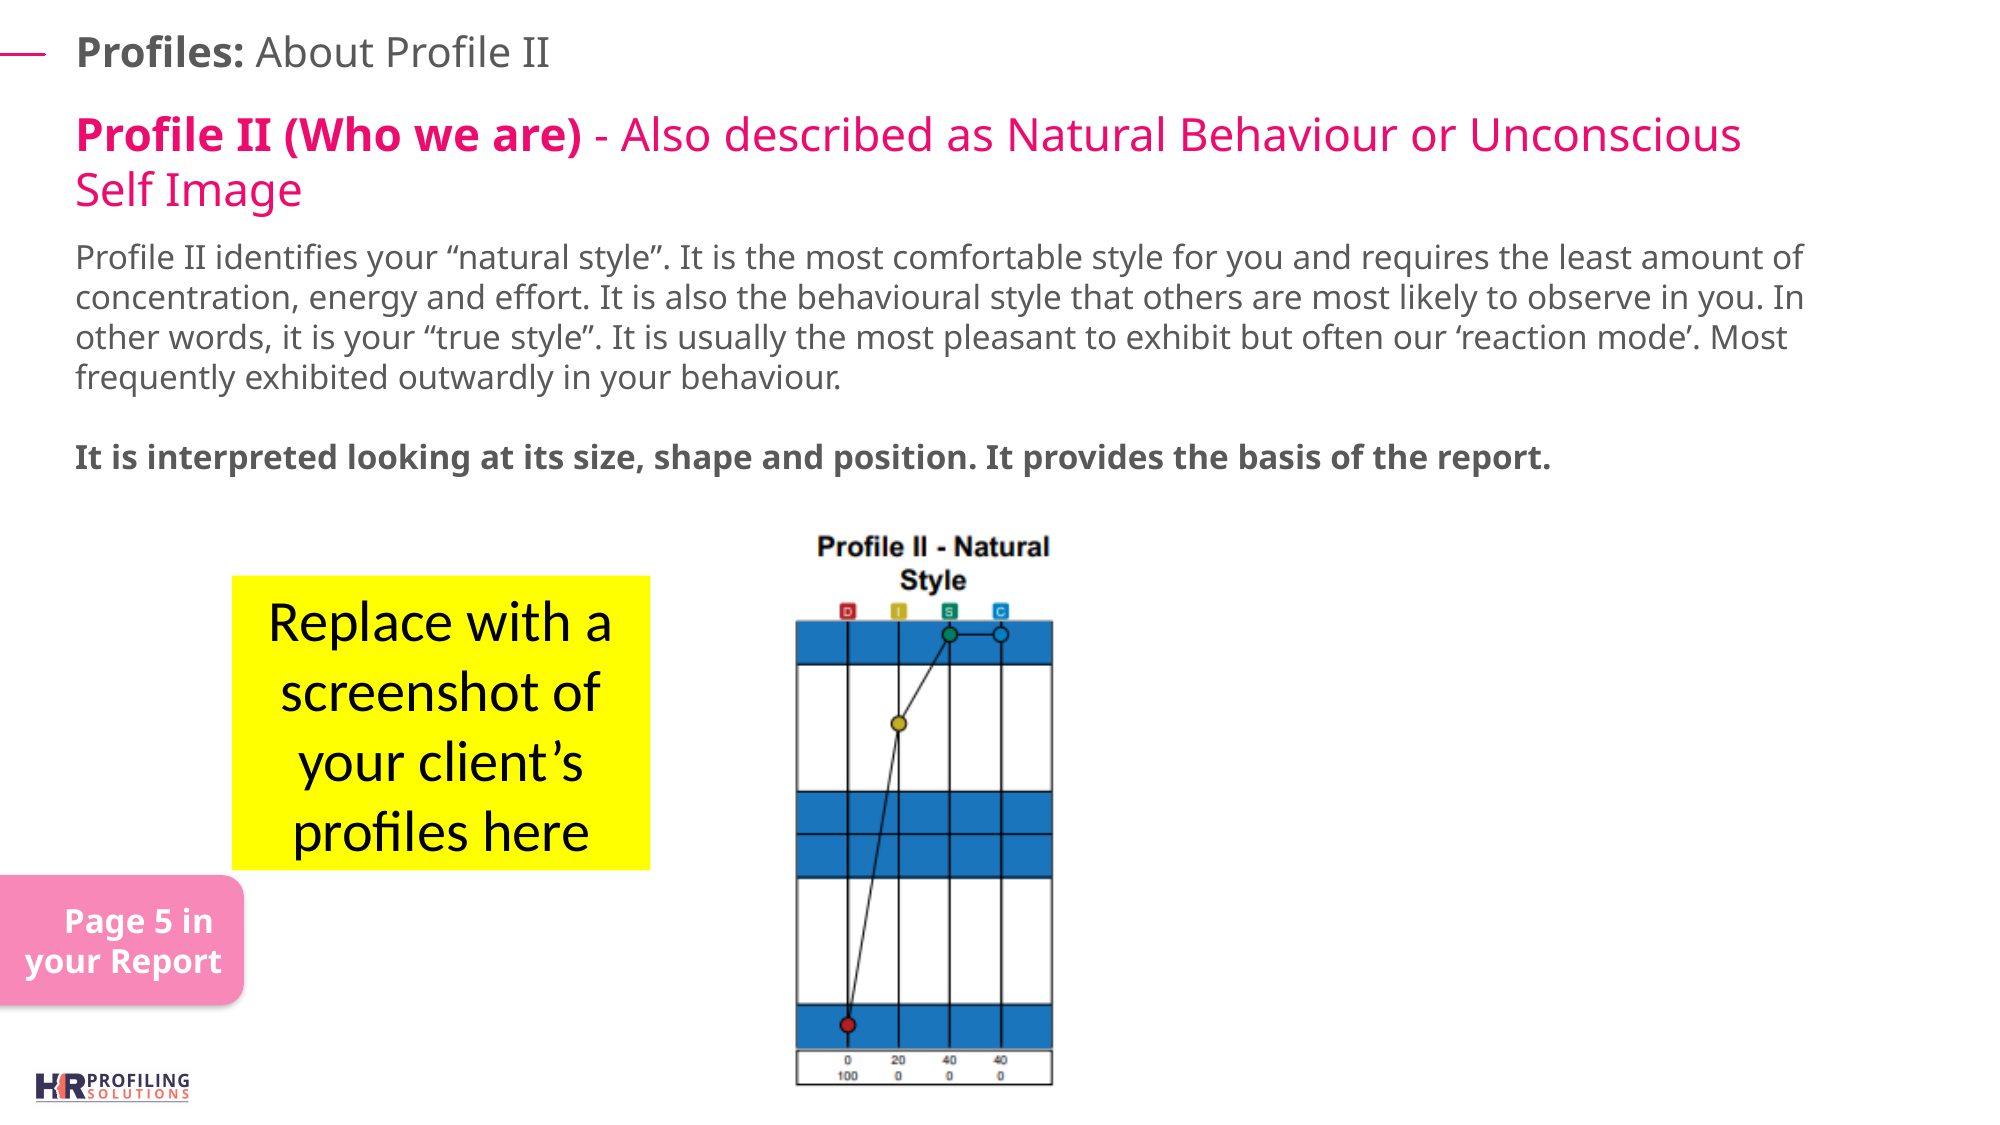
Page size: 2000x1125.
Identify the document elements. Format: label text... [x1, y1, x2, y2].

text_box Profile II identifies your “natural style”. It is the most comfortable style for you and requires the least amount of concentration, energy and effort. It is also the behavioural style that others are most likely to observe in you. In other words, it is your “true style”. It is usually the most pleasant to exhibit but often our ‘reaction mode’. Most frequently exhibited outwardly in your behaviour. It is interpreted looking at its size, shape and position. It provides the basis of the report. [60, 229, 1869, 484]
text_box Page 5 in your Report [0, 874, 245, 1006]
picture [757, 508, 1125, 1114]
text_box Profile II (Who we are) - Also described as Natural Behaviour or Unconscious Self Image [60, 98, 1821, 223]
text_box Replace with a screenshot of your client’s profiles here [231, 575, 651, 871]
picture [31, 1066, 193, 1108]
title Profiles: About Profile II [60, 18, 1685, 90]
